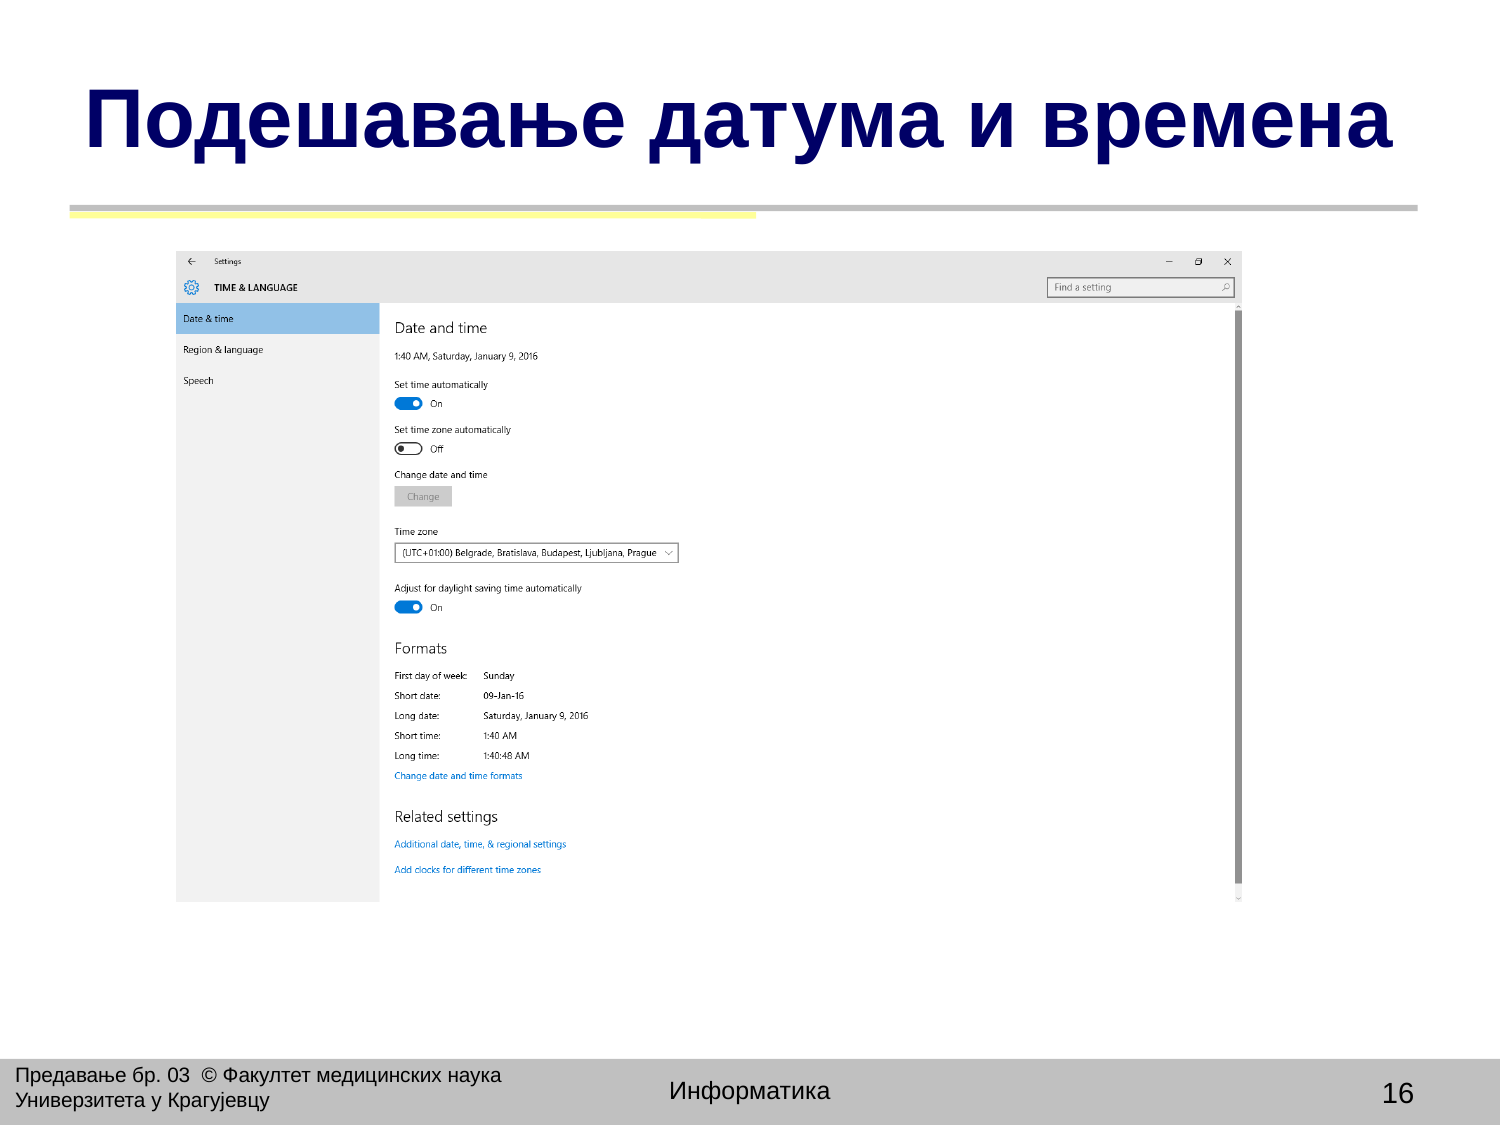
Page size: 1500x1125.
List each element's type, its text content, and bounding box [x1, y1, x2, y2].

slide_number Предавање бр. 03 © Факултет медицинских наука Универзитета у Крагујевцу [0, 1053, 614, 1108]
slide_number 16 [1079, 1066, 1430, 1125]
picture [176, 251, 1243, 902]
title Подешавање датума и времена [69, 19, 1426, 208]
footer Информатика [512, 1066, 988, 1125]
